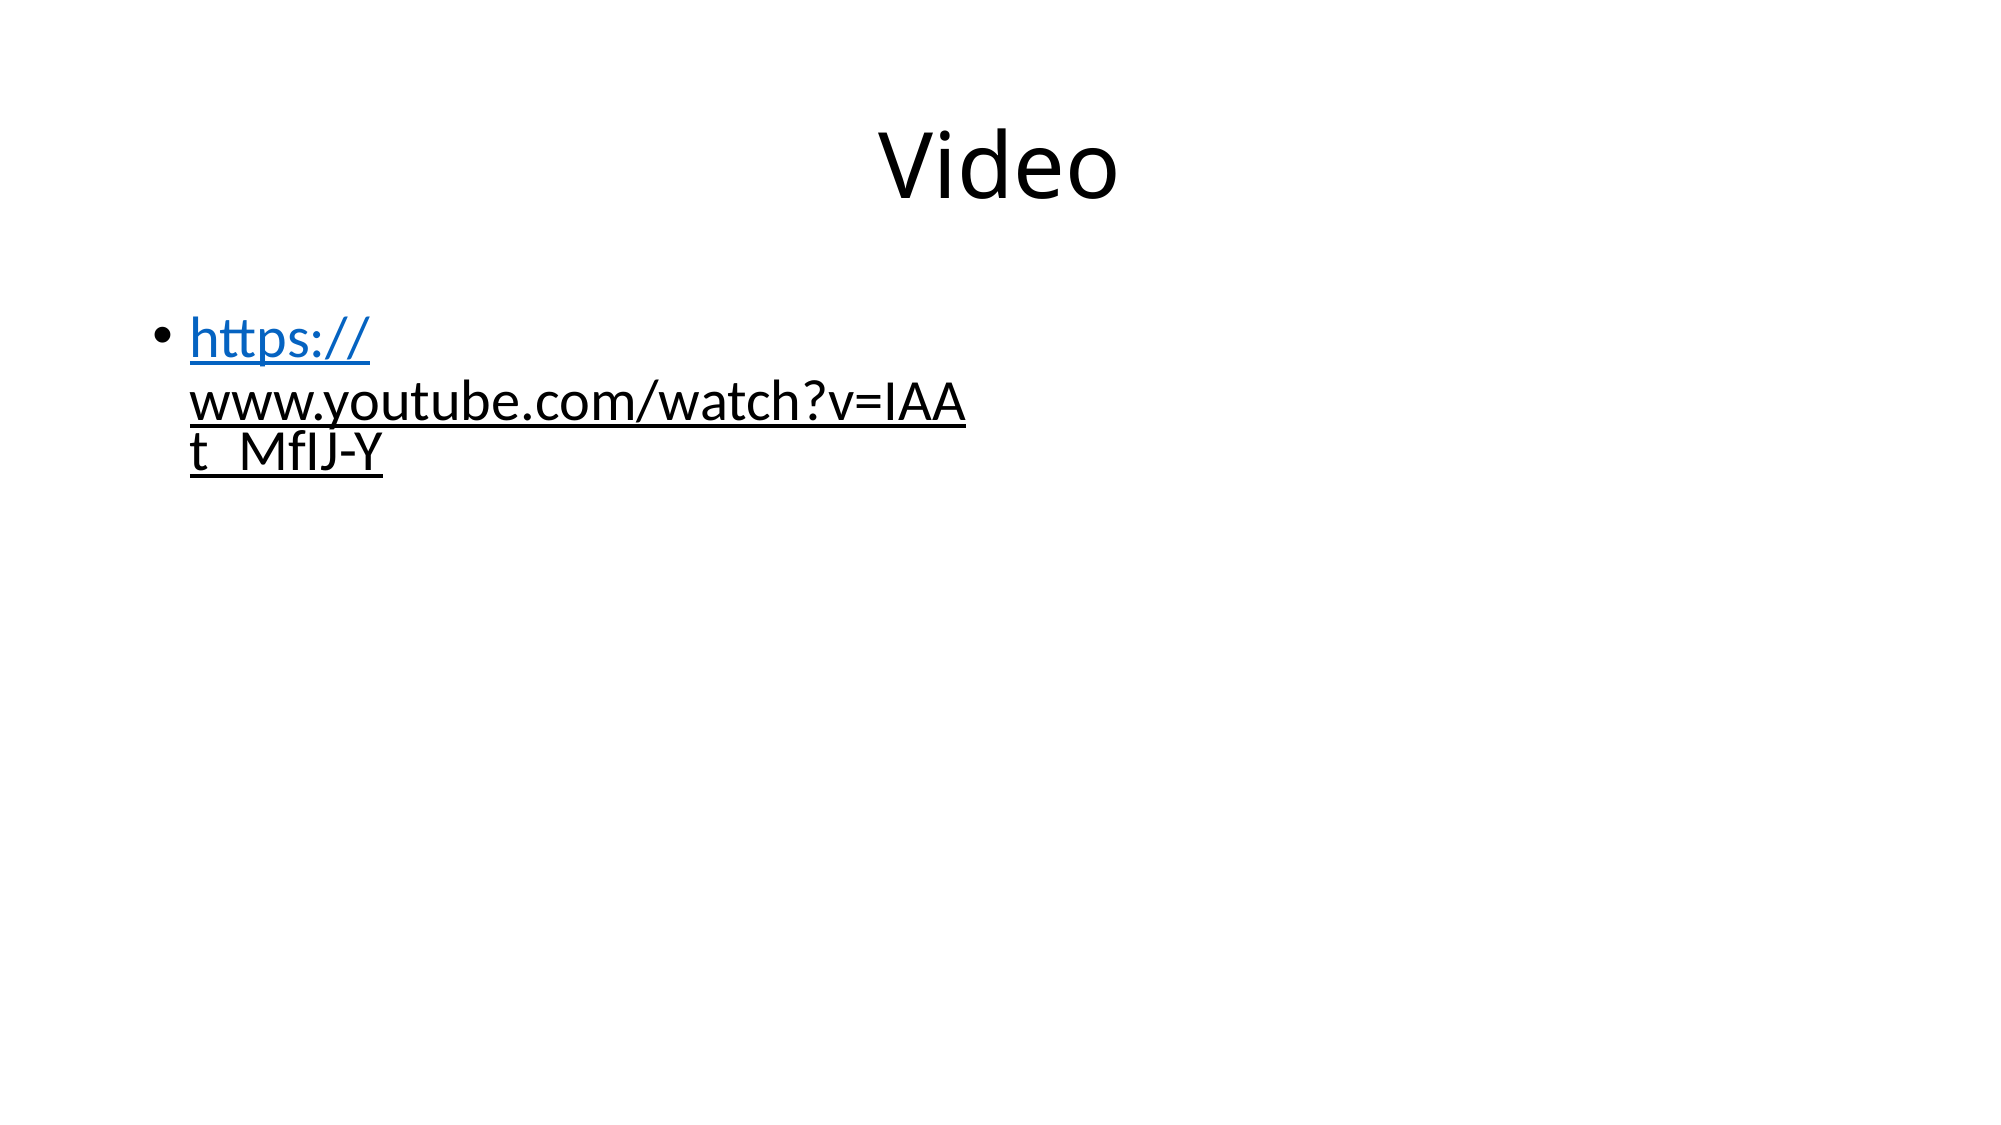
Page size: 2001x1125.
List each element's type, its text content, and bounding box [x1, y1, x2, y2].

list https://www.youtube.com/watch?v=IAAt_MfIJ-Y [137, 299, 988, 1014]
title Video [137, 59, 1863, 278]
